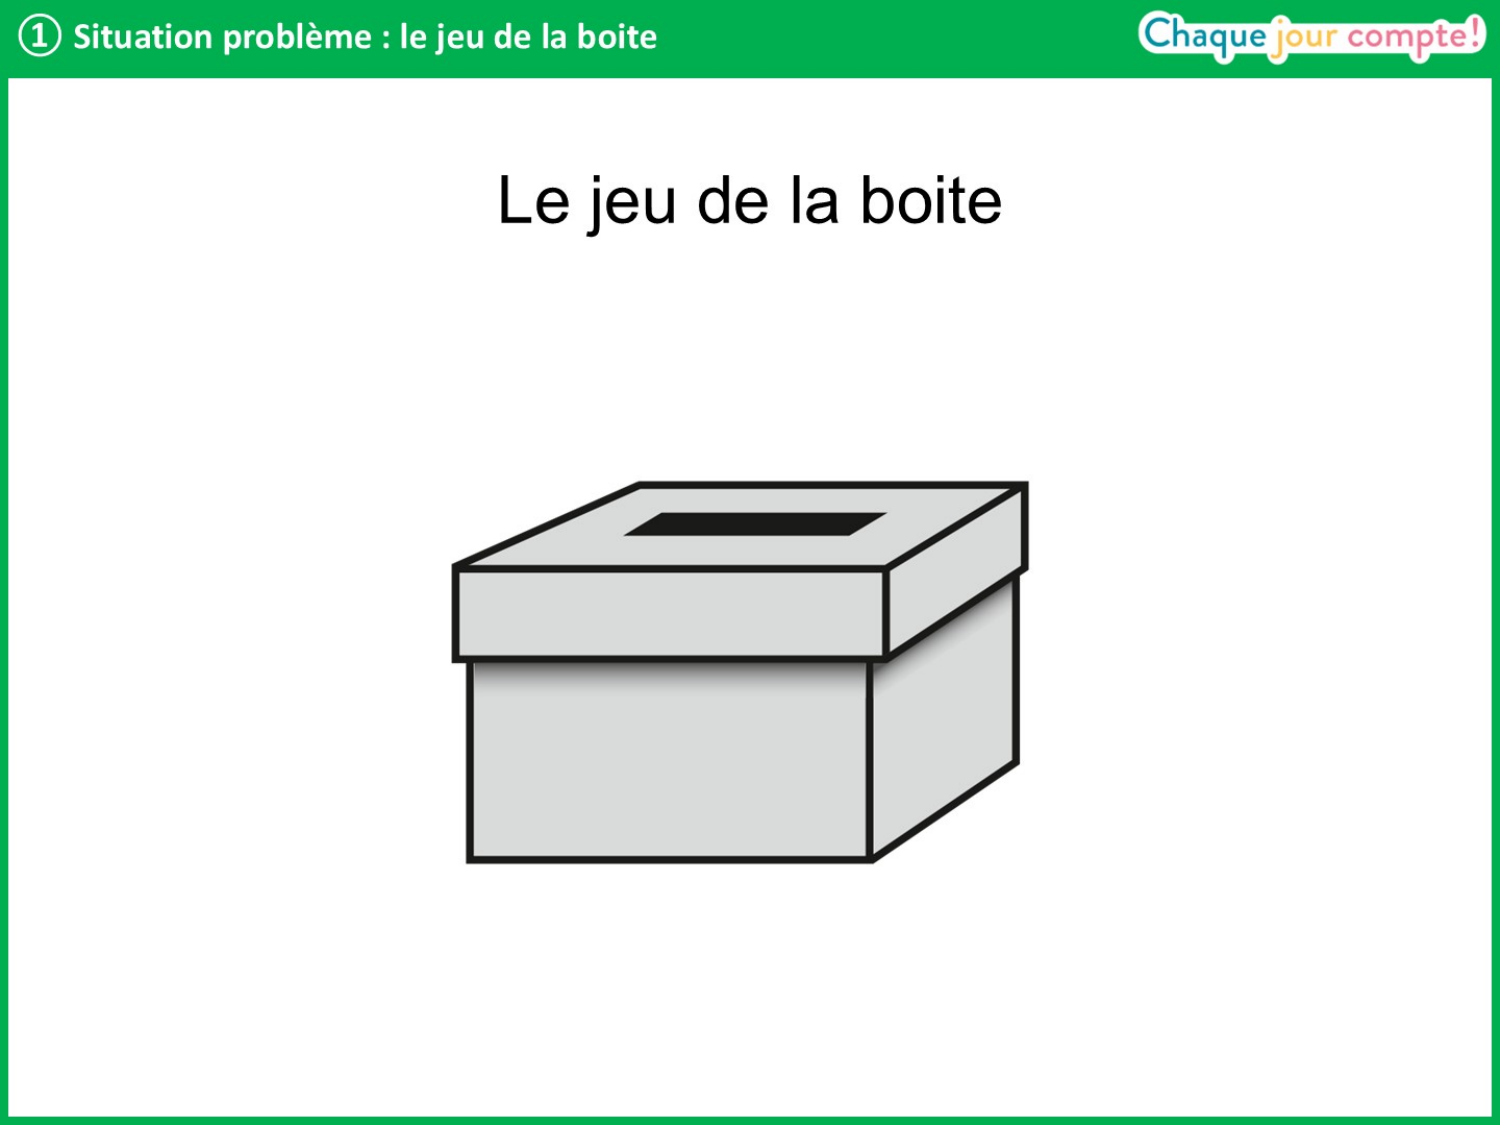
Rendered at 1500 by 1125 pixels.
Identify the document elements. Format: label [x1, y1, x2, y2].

list [0, 0, 1500, 1125]
